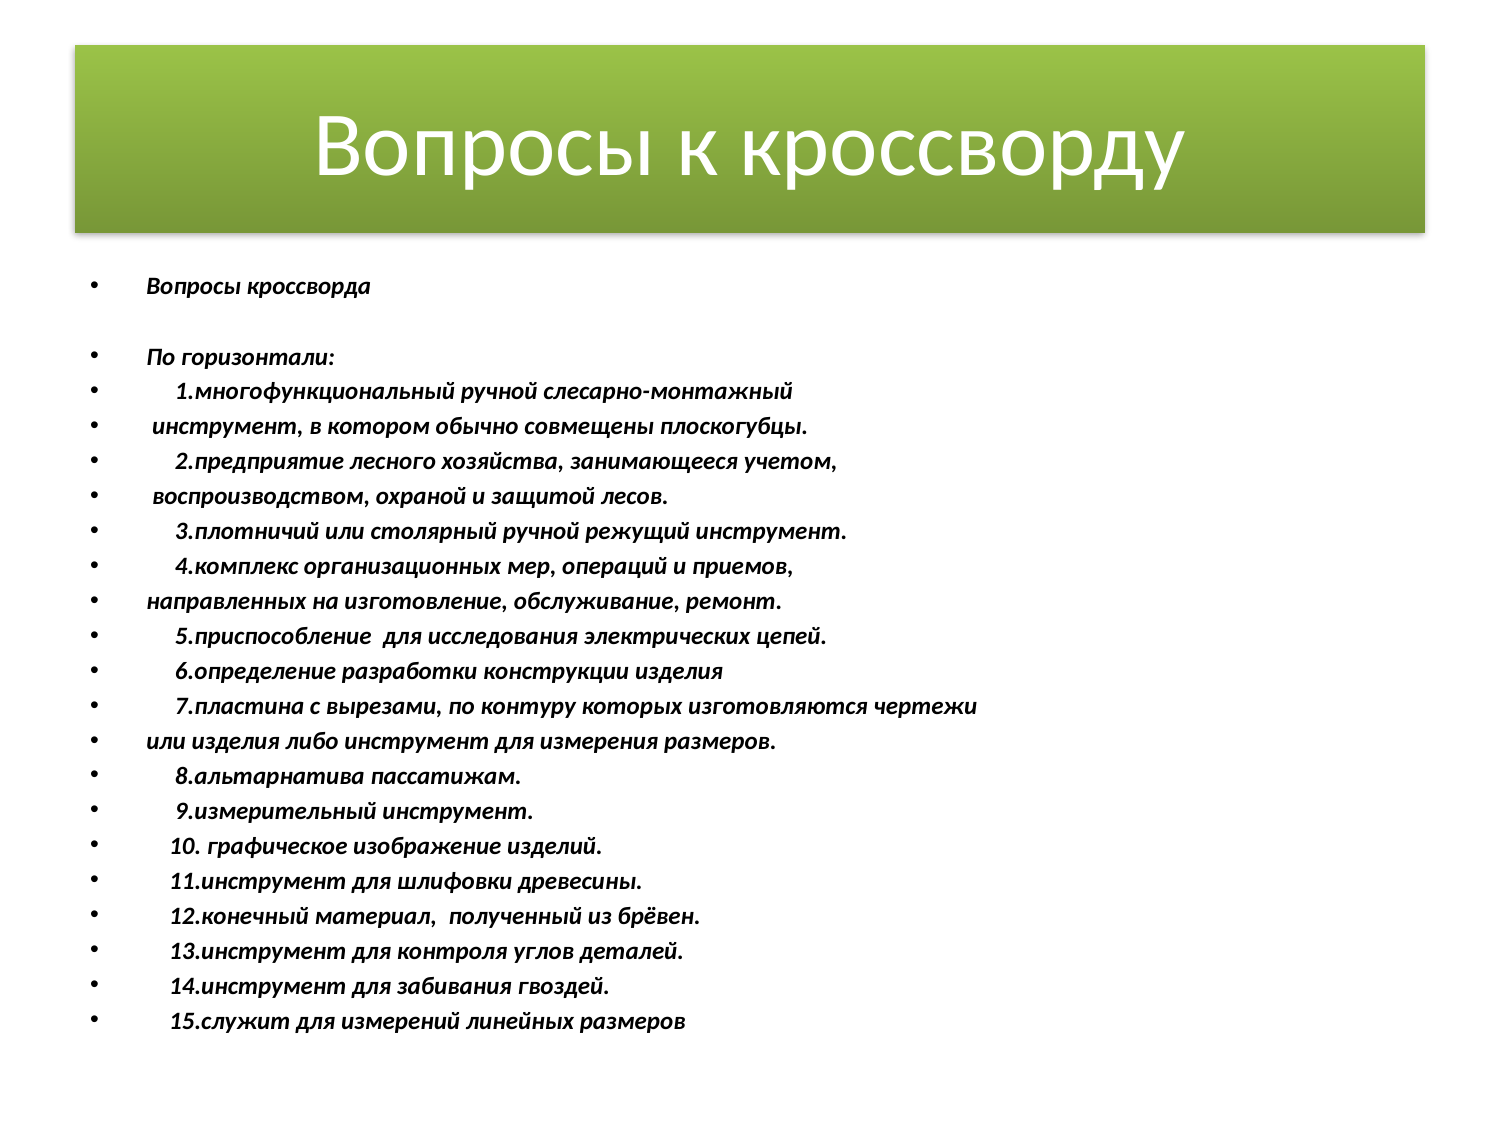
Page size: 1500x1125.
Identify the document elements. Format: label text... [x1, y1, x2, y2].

list Вопросы кроссворда По горизонтали: 1.многофункциональный ручной слесарно-монтажный инструмент, в котором обычно совмещены плоскогубцы. 2.предприятие лесного хозяйства, занимающееся учетом, воспроизводством, охраной и защитой лесов. 3.плотничий или столярный ручной режущий инструмент. 4.комплекс организационных мер, операций и приемов, направленных на изготовление, обслуживание, ремонт. 5.приспособление для исследования электрических цепей. 6.определение разработки конструкции изделия 7.пластина с вырезами, по контуру которых изготовляются чертежи или изделия либо инструмент для измерения размеров. 8.альтарнатива пассатижам. 9.измерительный инструмент. 10. графическое изображение изделий. 11.инструмент для шлифовки древесины. 12.конечный материал, полученный из брёвен. 13.инструмент для контроля углов деталей. 14.инструмент для забивания гвоздей. 15.служит для измерений линейных размеров [74, 262, 1426, 1006]
title Вопросы к кроссворду [74, 44, 1426, 233]
